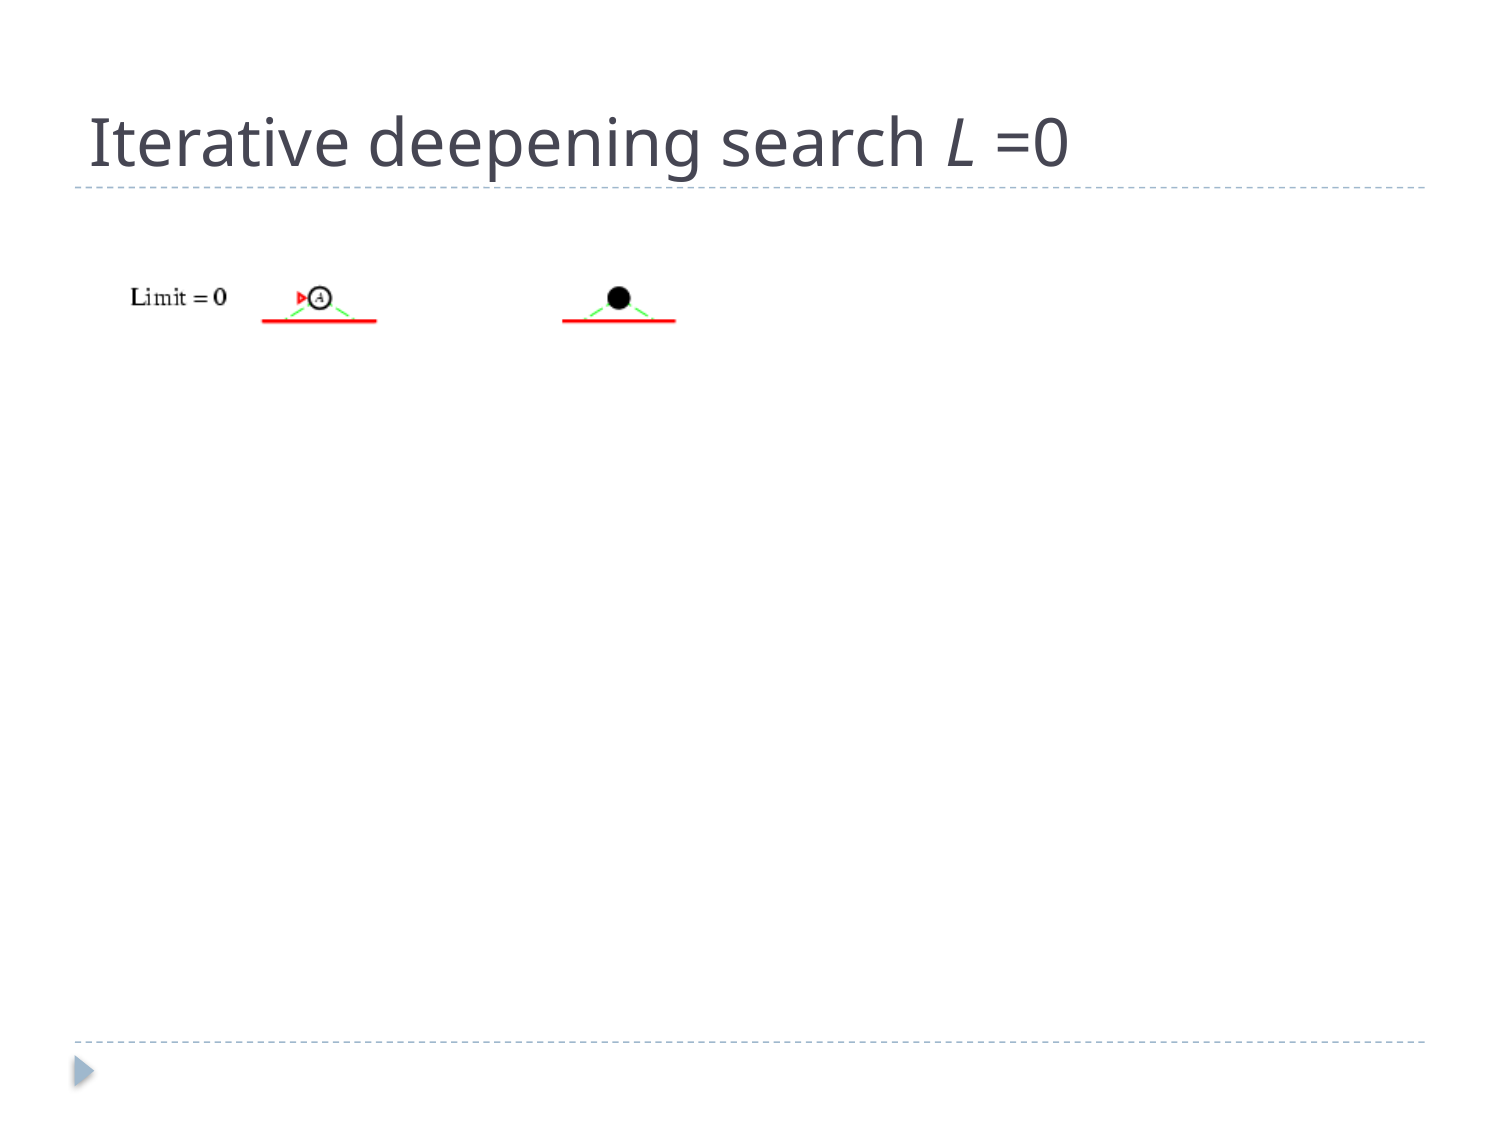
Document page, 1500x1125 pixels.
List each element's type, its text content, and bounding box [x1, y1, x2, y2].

title Iterative deepening search L =0 [75, 24, 1425, 188]
picture [124, 271, 1376, 854]
